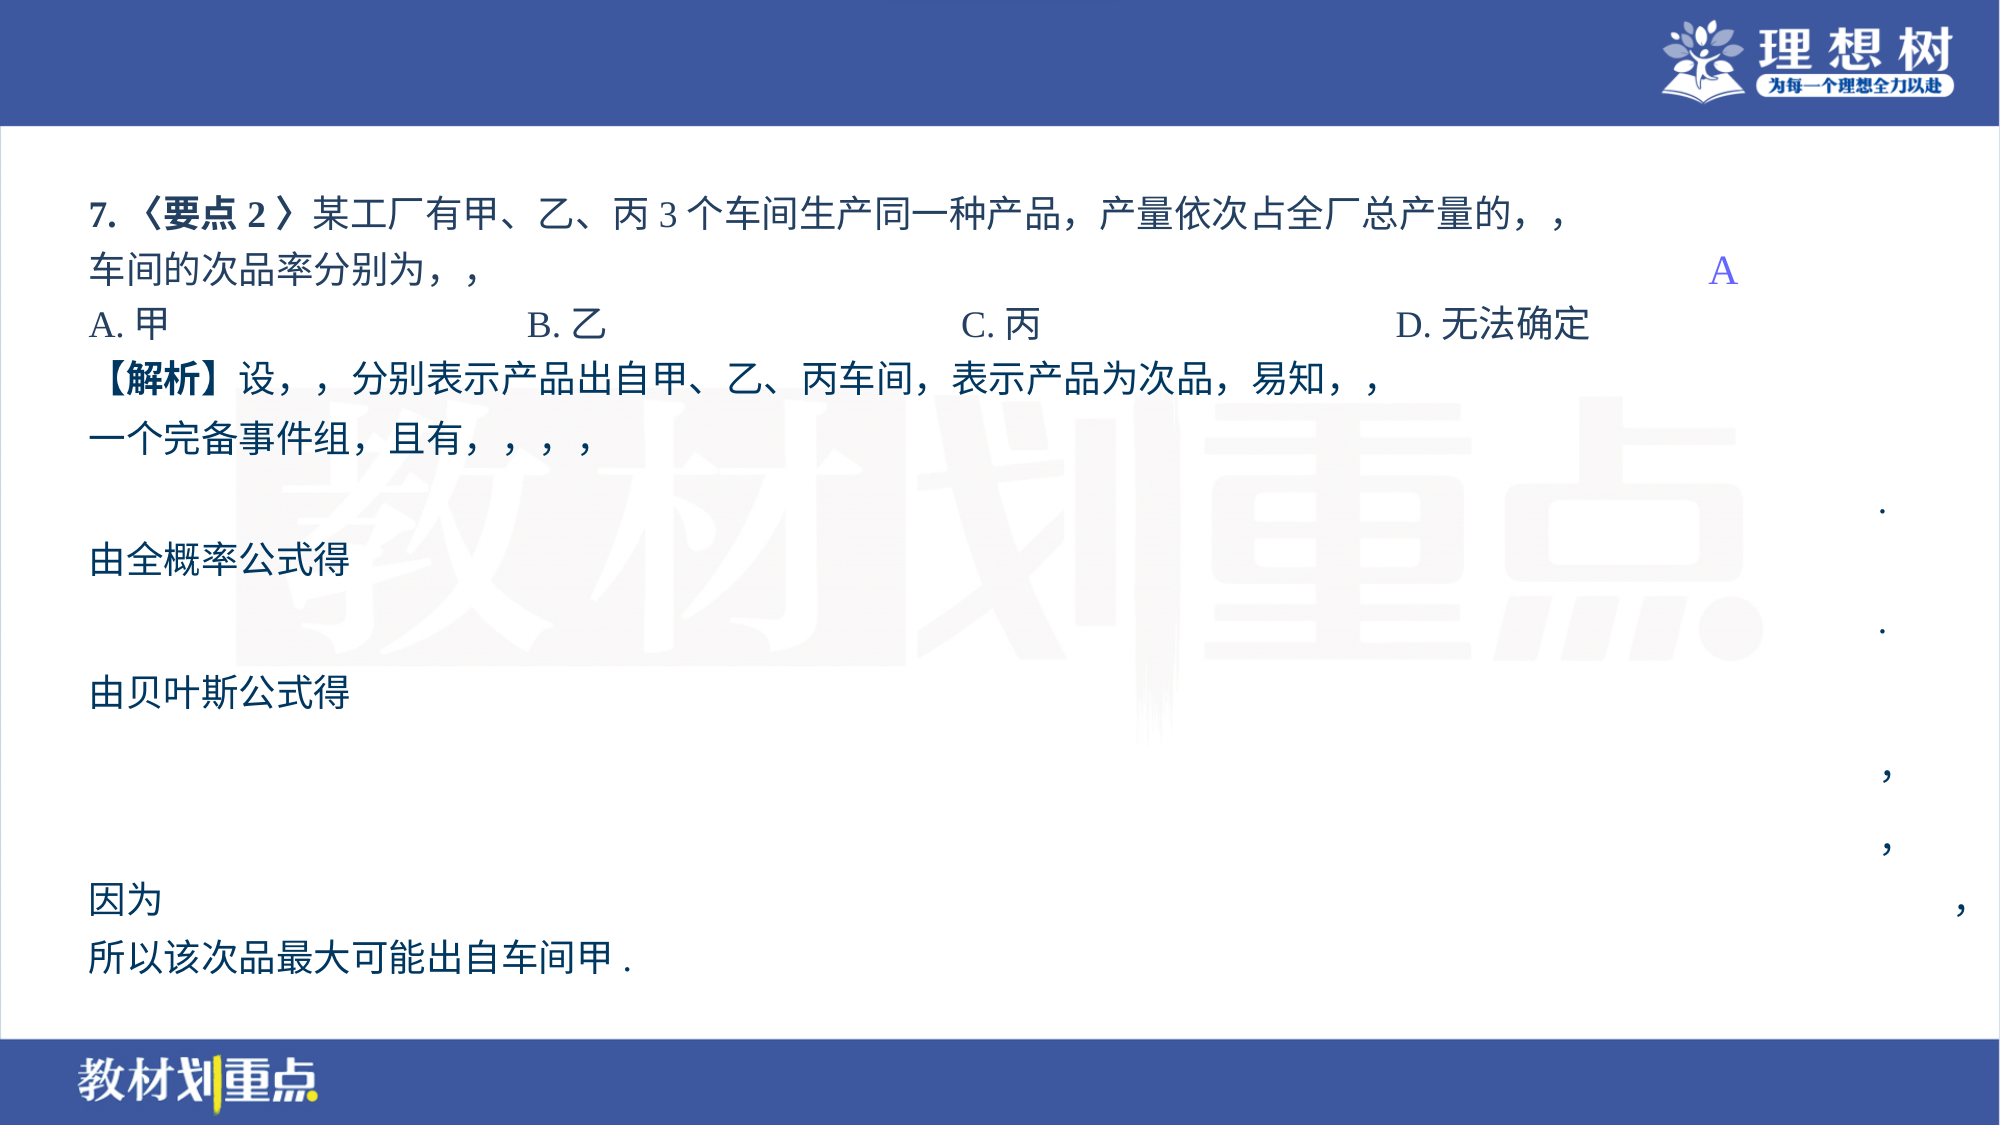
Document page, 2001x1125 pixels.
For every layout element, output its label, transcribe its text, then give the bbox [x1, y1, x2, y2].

text_box A [1693, 240, 1754, 286]
text_box A.甲 B.乙 C.丙 D.无法确定 [88, 286, 1911, 340]
picture [0, 0, 2000, 1125]
